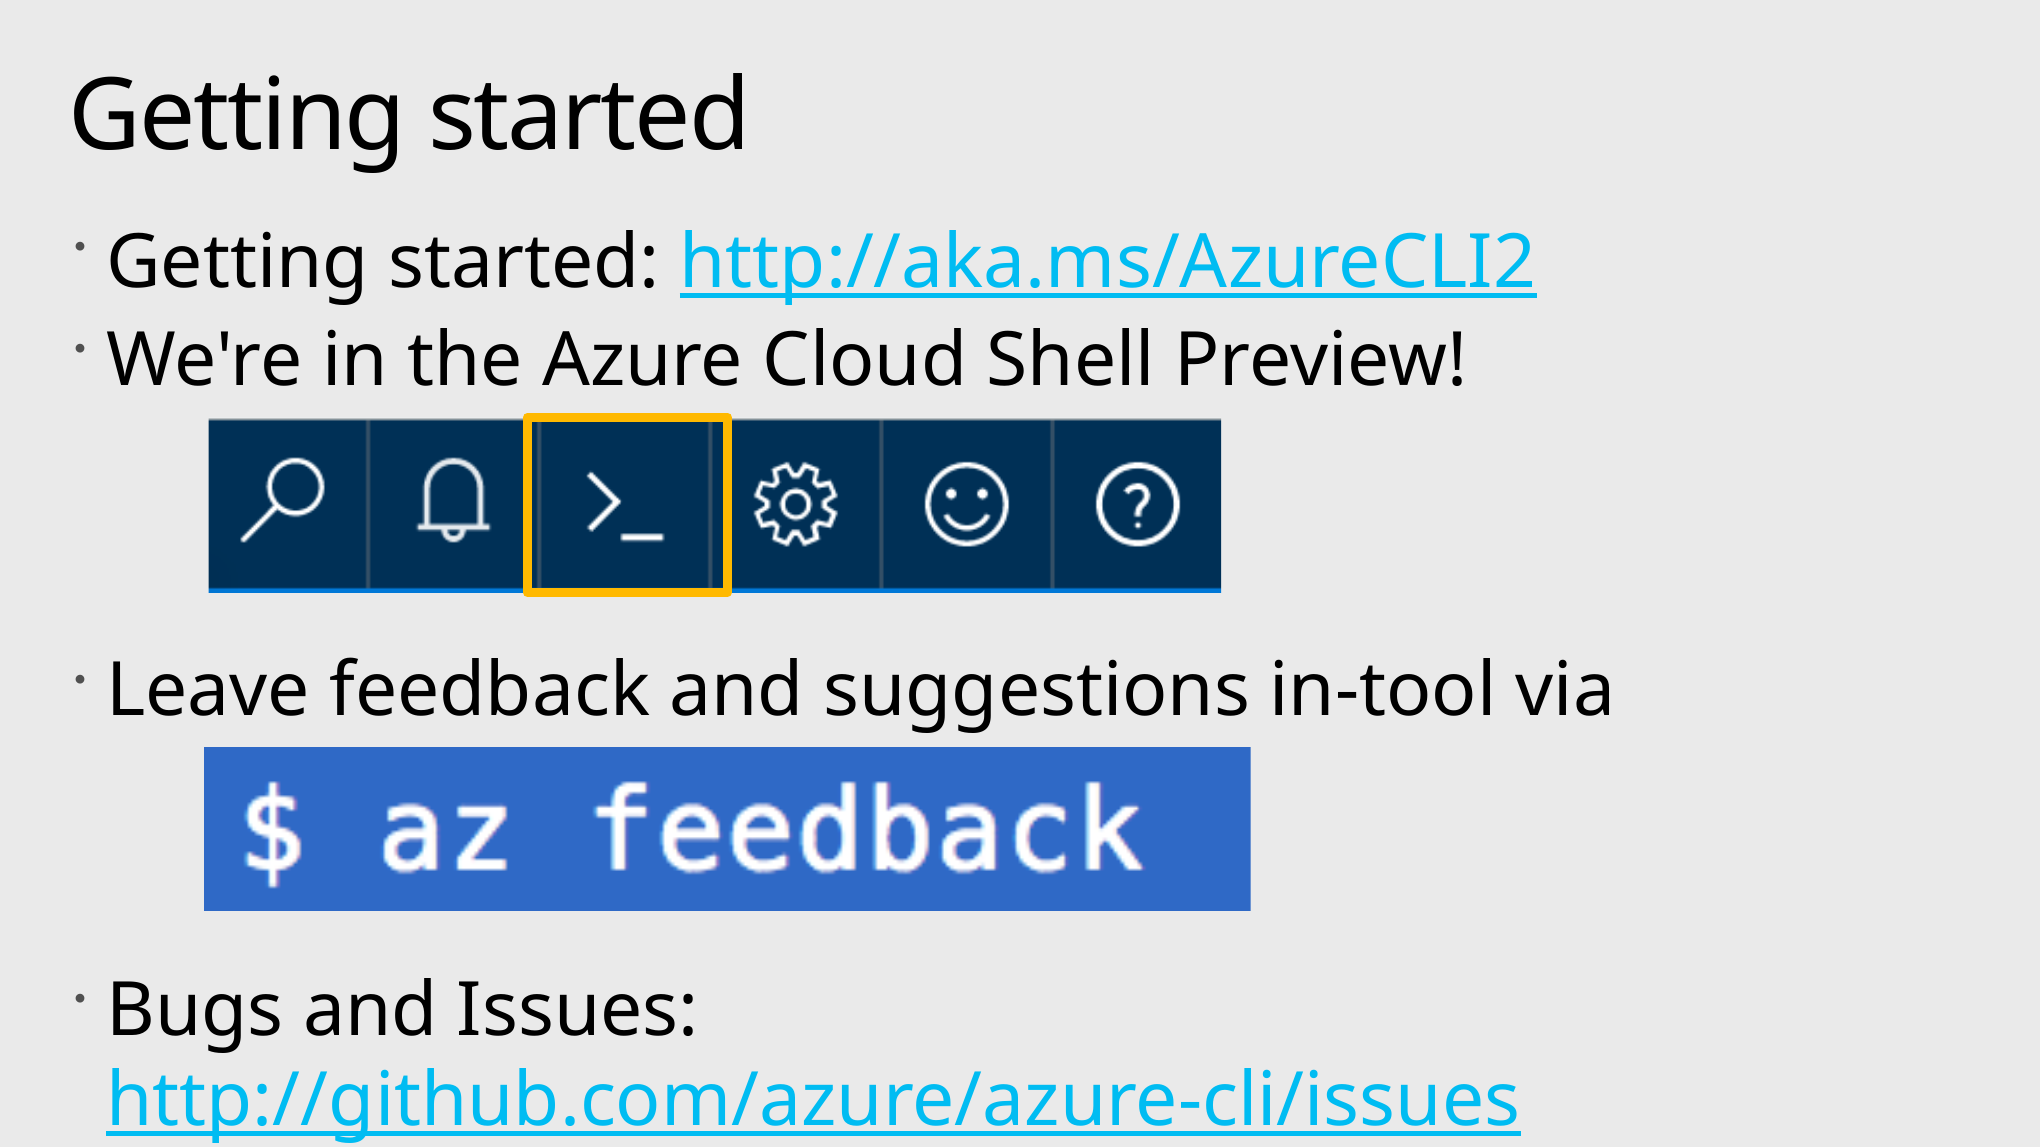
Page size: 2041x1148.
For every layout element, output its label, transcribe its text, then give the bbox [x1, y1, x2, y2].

list Getting started: http://aka.ms/AzureCLI2 We're in the Azure Cloud Shell Preview! Leave feedback and suggestions in-tool via Bugs and Issues: http://github.com/azure/azure-cli/issues [45, 198, 1996, 1089]
picture [203, 747, 1251, 911]
title Getting started [45, 48, 1996, 198]
picture [208, 417, 1222, 593]
